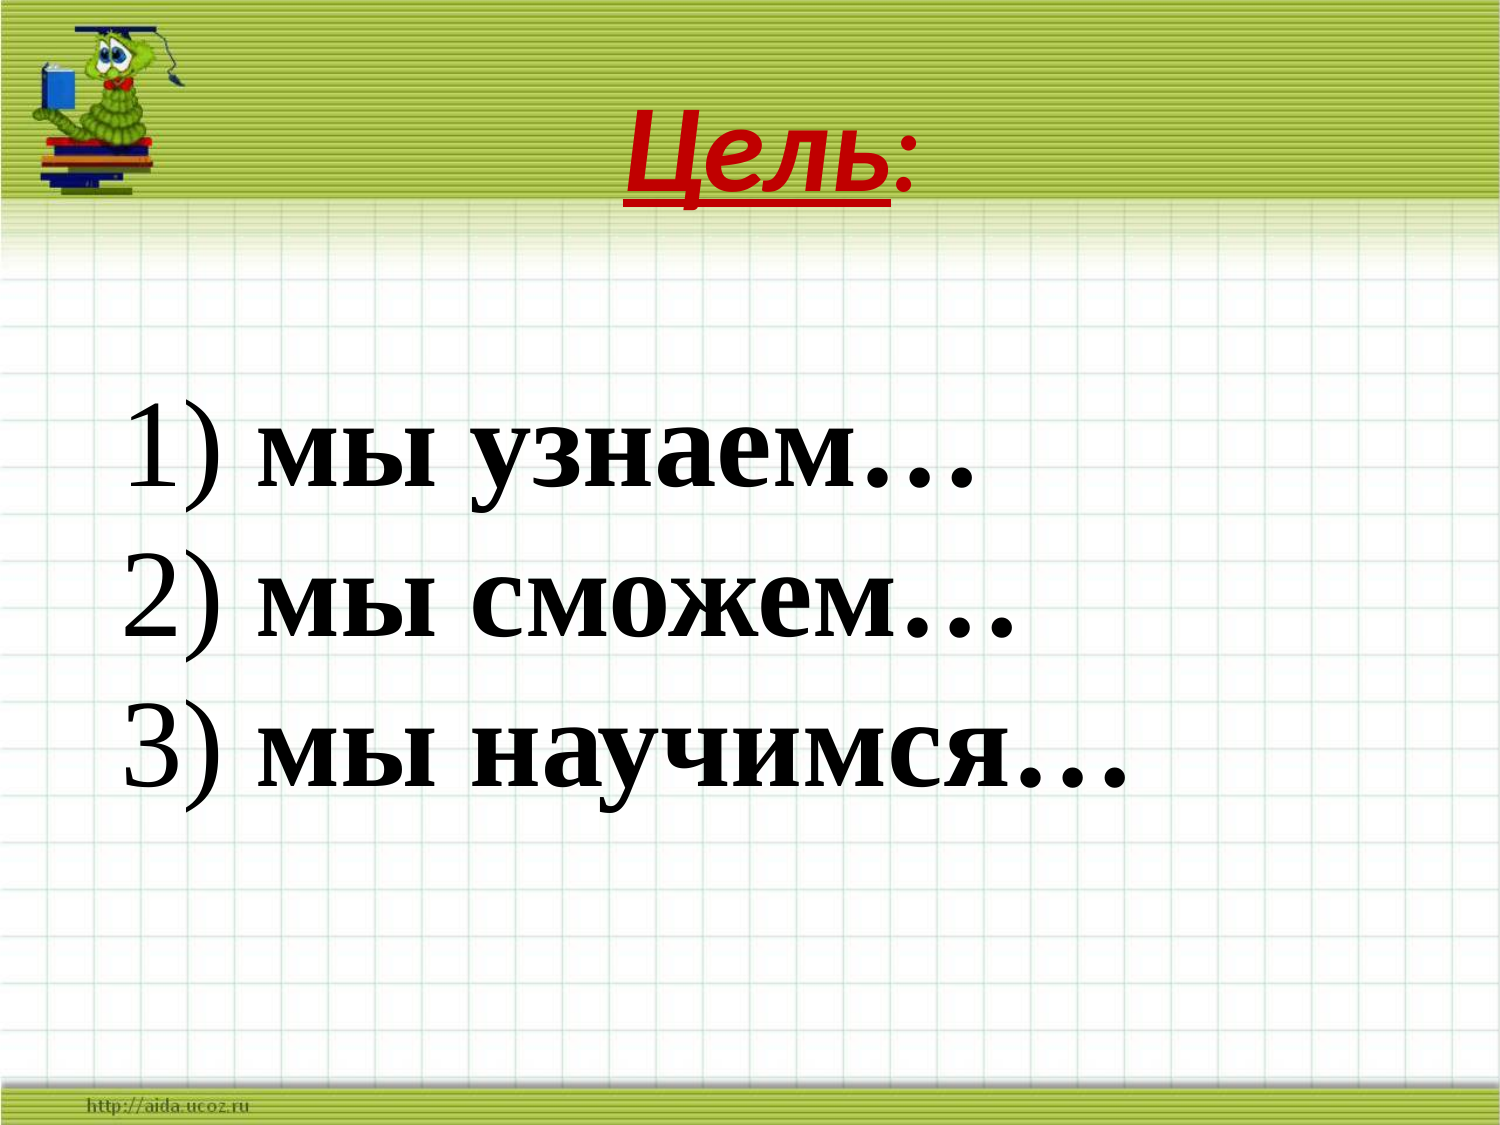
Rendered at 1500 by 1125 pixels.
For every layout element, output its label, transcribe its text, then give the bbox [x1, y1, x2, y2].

text_box 1) мы узнаем… 2) мы сможем… 3) мы научимся… [105, 353, 1442, 819]
picture [0, 0, 1500, 1125]
text_box Цель: [152, 58, 1395, 324]
